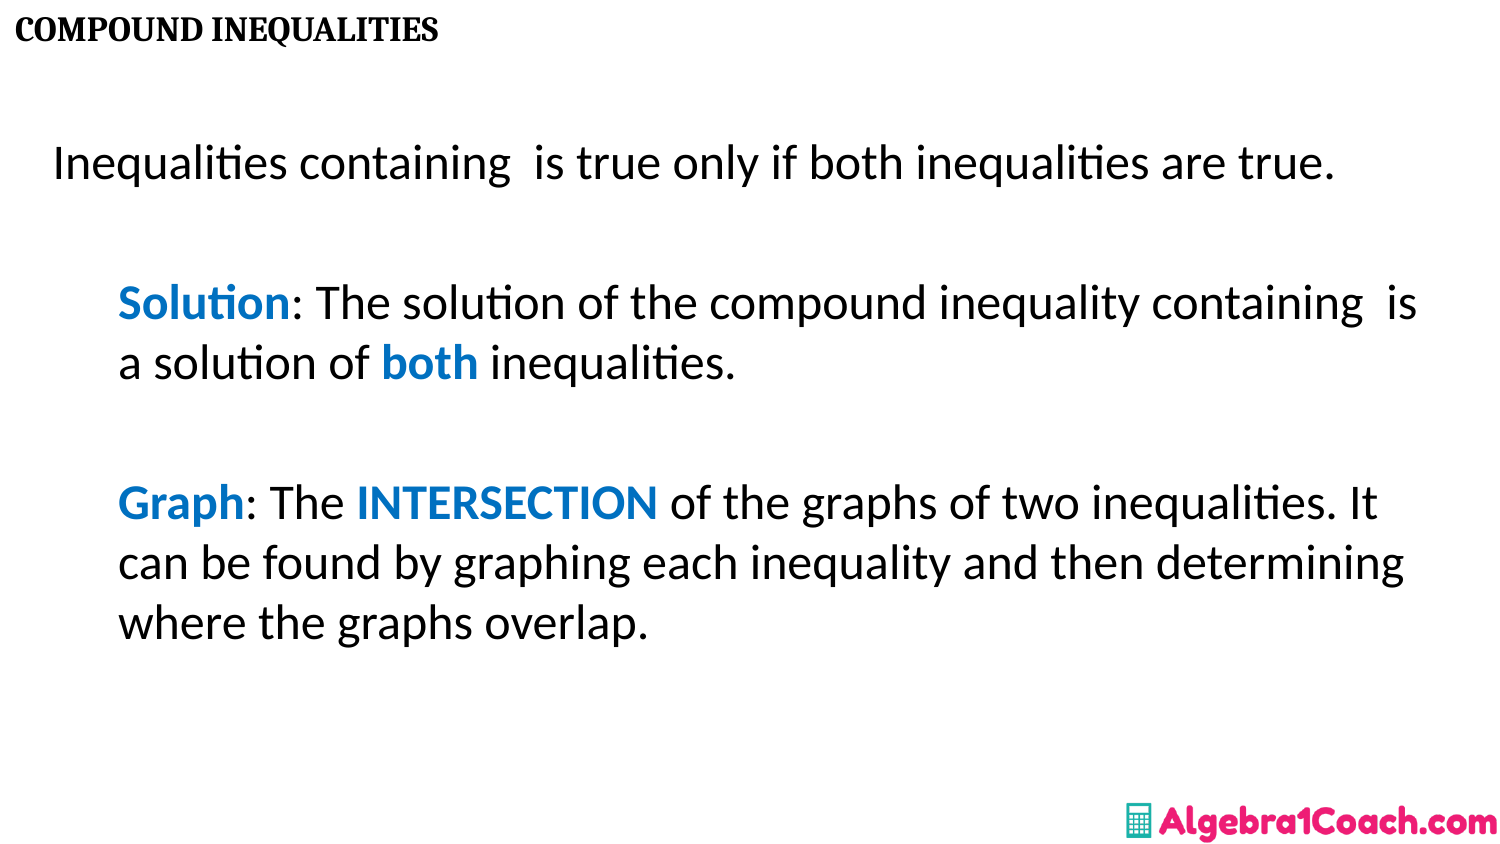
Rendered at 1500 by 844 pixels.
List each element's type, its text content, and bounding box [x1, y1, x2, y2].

picture [1109, 798, 1500, 844]
title COMPOUND INEQUALITIES [0, 0, 1350, 57]
